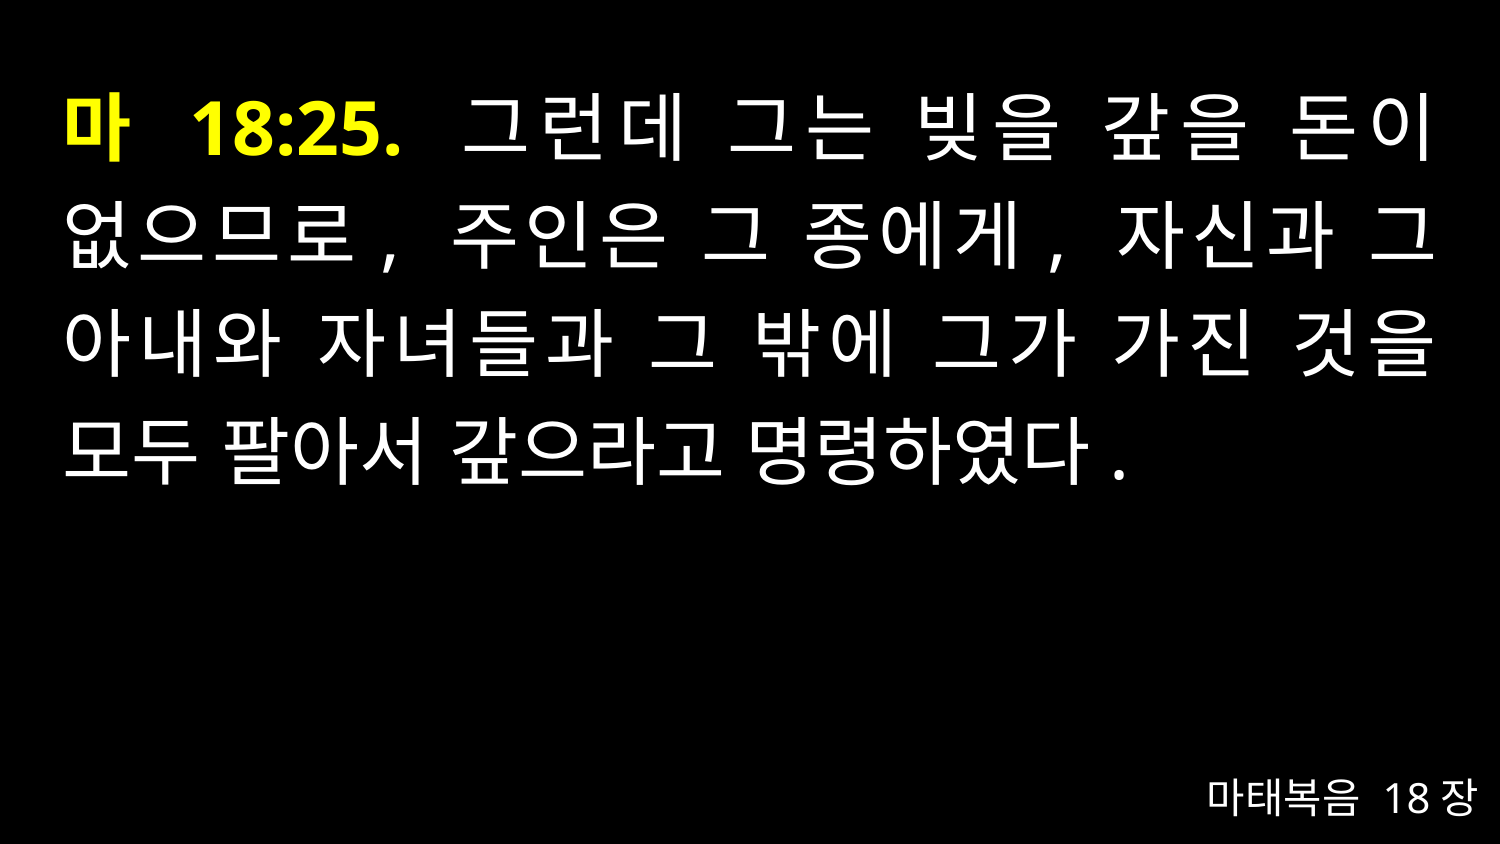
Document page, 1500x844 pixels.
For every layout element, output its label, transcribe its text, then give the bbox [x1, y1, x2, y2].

subtitle 마태복음 18장 [916, 770, 1500, 844]
title 마 18:25. 그런데 그는 빚을 갚을 돈이 없으므로, 주인은 그 종에게, 자신과 그 아내와 자녀들과 그 밖에 그가 가진 것을 모두 팔아서 갚으라고 명령하였다. [0, 0, 1500, 844]
